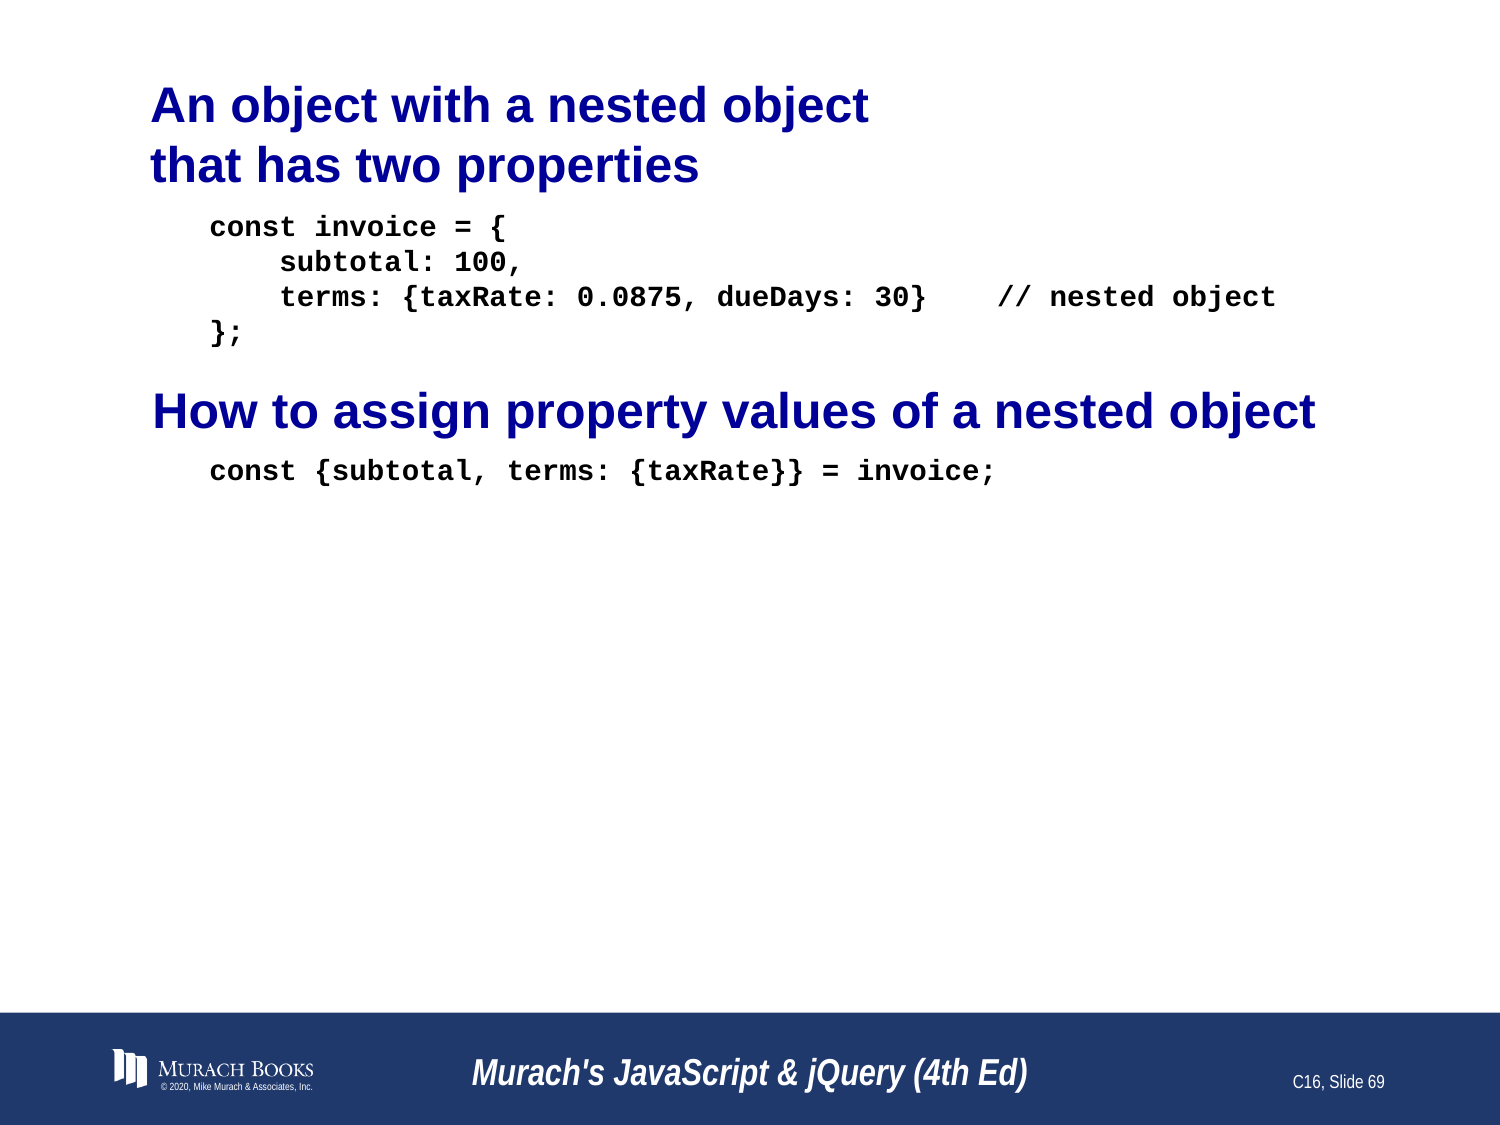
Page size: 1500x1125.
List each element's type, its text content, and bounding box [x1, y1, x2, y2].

slide_number Murach's JavaScript & jQuery (4th Ed) [463, 1025, 1050, 1100]
title An object with a nested object that has two properties [150, 72, 1350, 194]
footer © 2020, Mike Murach & Associates, Inc. [12, 1025, 463, 1100]
list const invoice = { subtotal: 100, terms: {taxRate: 0.0875, dueDays: 30} // nested object }; How to assign property values of a nested object const {subtotal, terms: {taxRate}} = invoice; [137, 200, 1350, 1000]
slide_number C16, Slide 69 [1087, 1025, 1400, 1100]
